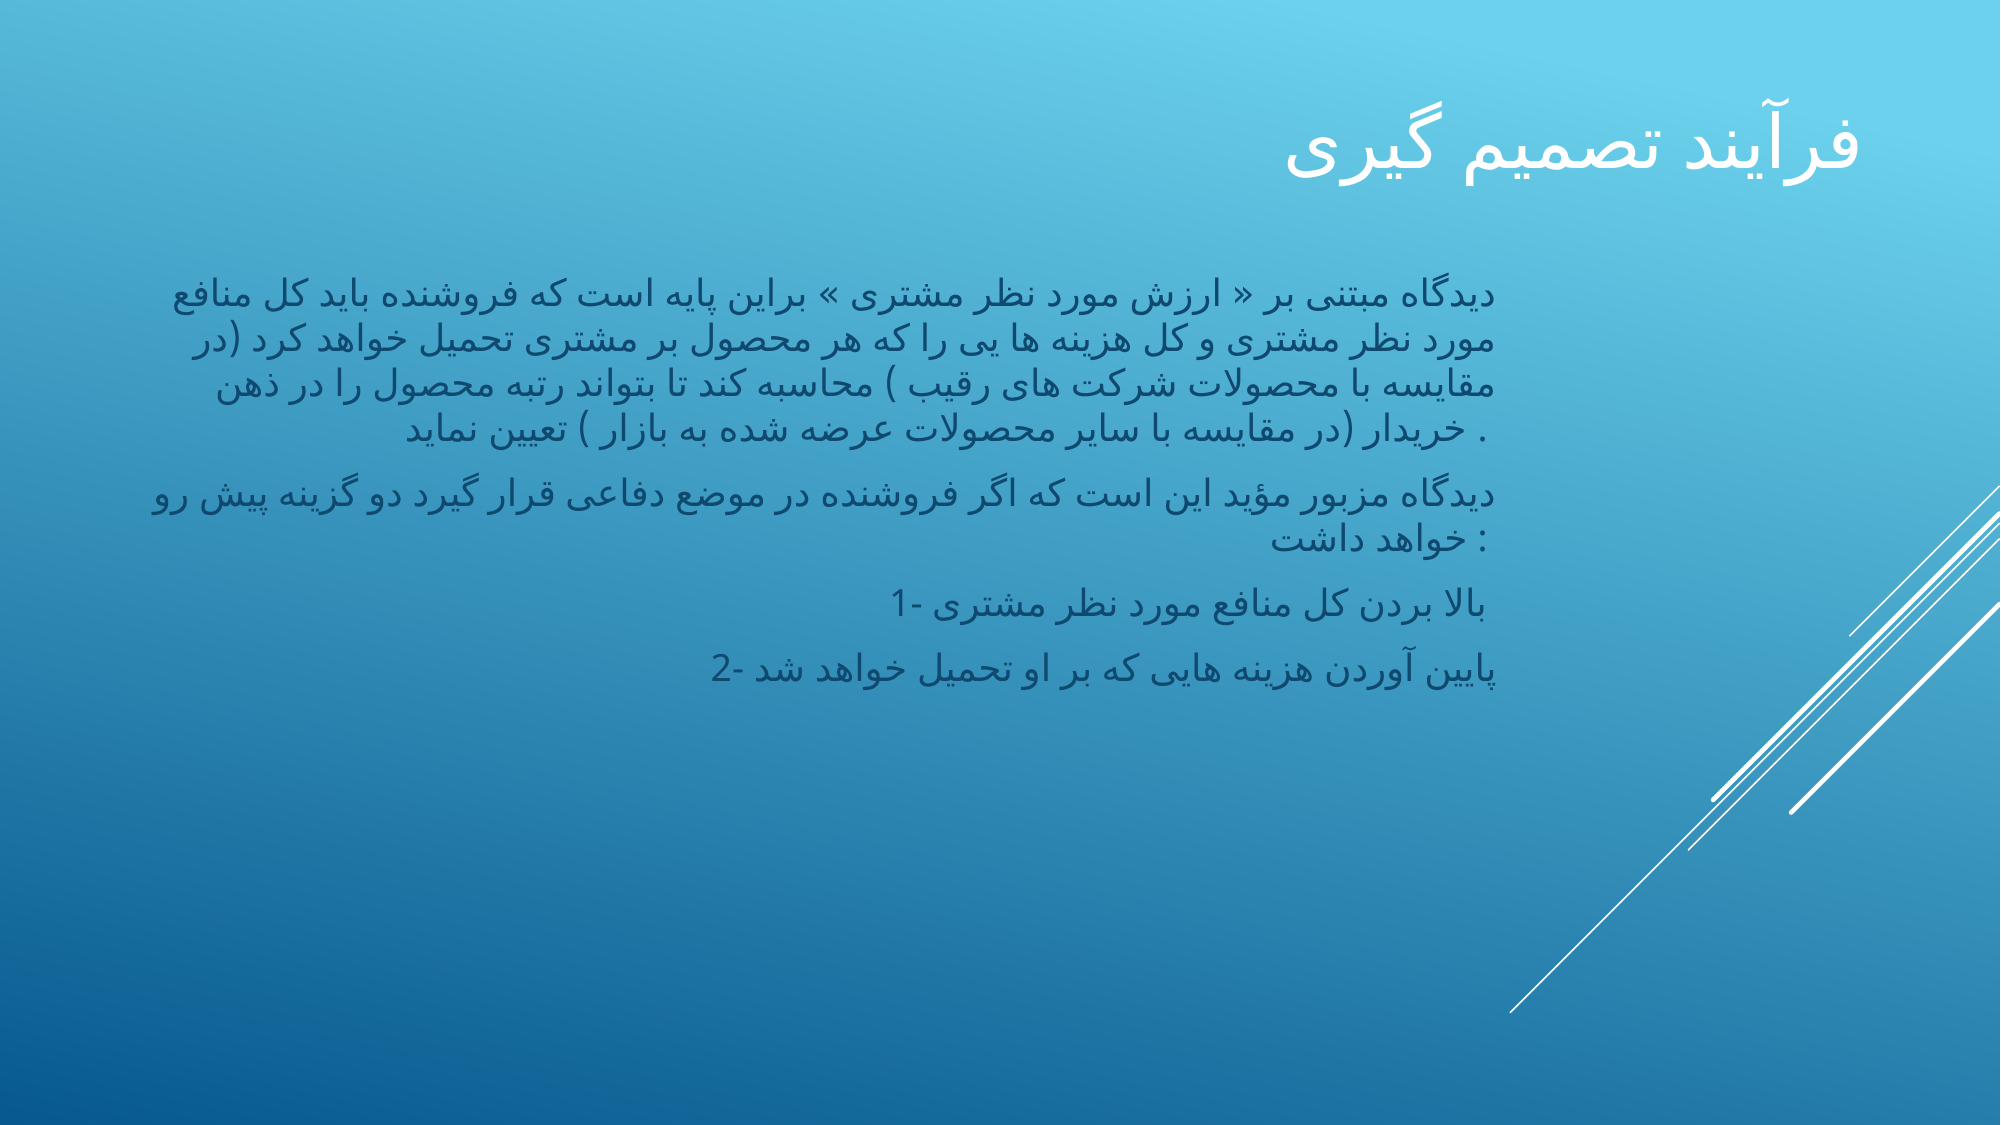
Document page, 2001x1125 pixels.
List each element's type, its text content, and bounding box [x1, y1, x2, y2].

list دیدگاه مبتنی بر « ارزش مورد نظر مشتری » براین پایه است که فروشنده باید کل منافع مورد نظر مشتری و کل هزینه ها یی را که هر محصول بر مشتری تحمیل خواهد کرد (در مقایسه با محصولات شرکت های رقیب ) محاسبه کند تا بتواند رتبه محصول را در ذهن خریدار (در مقایسه با سایر محصولات عرضه شده به بازار ) تعیین نماید . دیدگاه مزبور مؤید این است که اگر فروشنده در موضع دفاعی قرار گیرد دو گزینه پیش رو خواهد داشت : 1- بالا بردن کل منافع مورد نظر مشتری 2- پایین آوردن هزینه هایی که بر او تحمیل خواهد شد [112, 261, 1513, 984]
title فرآیند تصمیم گیری [478, 70, 1879, 191]
